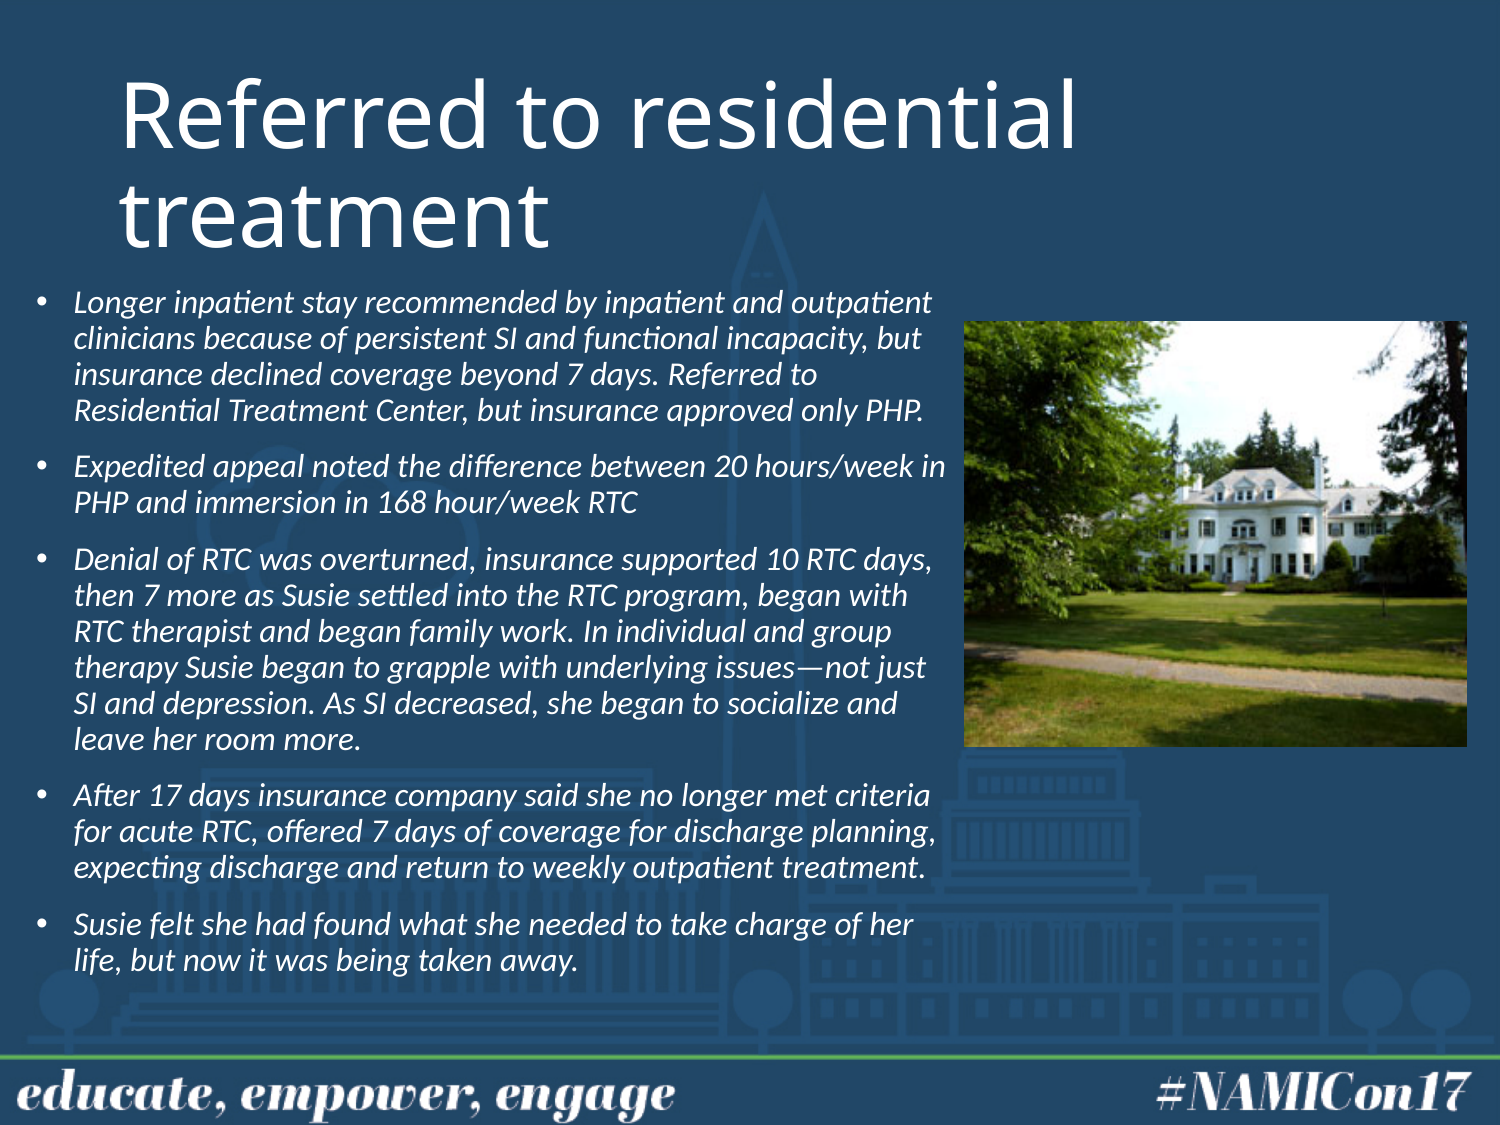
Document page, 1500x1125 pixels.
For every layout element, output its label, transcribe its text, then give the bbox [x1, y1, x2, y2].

title Referred to residential treatment [103, 59, 1397, 278]
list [964, 321, 1467, 747]
picture [0, 0, 1500, 1125]
list Longer inpatient stay recommended by inpatient and outpatient clinicians because of persistent SI and functional incapacity, but insurance declined coverage beyond 7 days. Referred to Residential Treatment Center, but insurance approved only PHP. Expedited appeal noted the difference between 20 hours/week in PHP and immersion in 168 hour/week RTC Denial of RTC was overturned, insurance supported 10 RTC days, then 7 more as Susie settled into the RTC program, began with RTC therapist and began family work. In individual and group therapy Susie began to grapple with underlying issues—not just SI and depression. As SI decreased, she began to socialize and leave her room more. After 17 days insurance company said she no longer met criteria for acute RTC, offered 7 days of coverage for discharge planning, expecting discharge and return to weekly outpatient treatment. Susie felt she had found what she needed to take charge of her life, but now it was being taken away. [21, 277, 965, 1014]
